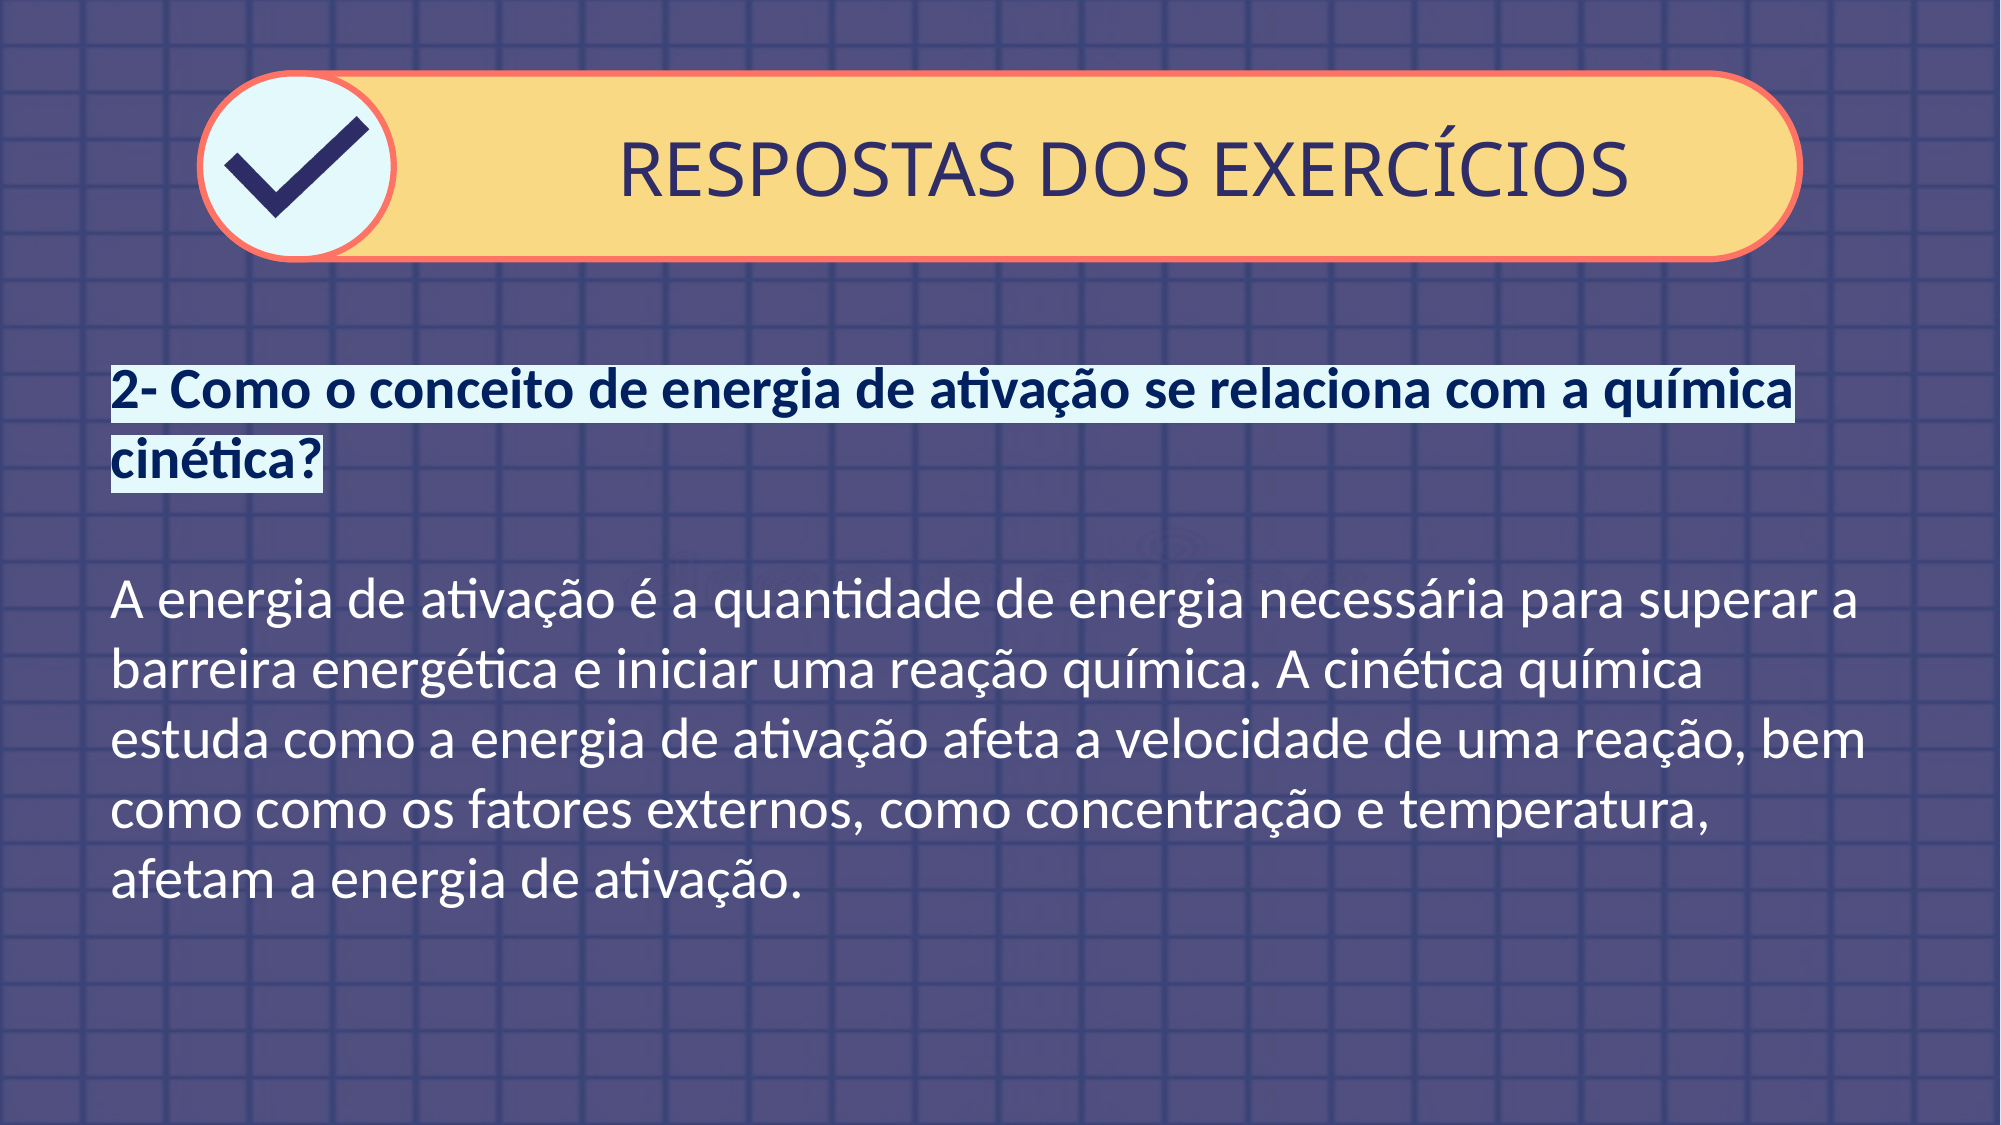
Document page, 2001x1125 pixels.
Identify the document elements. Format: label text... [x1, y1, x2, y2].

text_box [237, 242, 357, 261]
text_box [372, 105, 395, 228]
text_box RESPOSTAS DOS EXERCÍCIOS [309, 72, 1802, 261]
picture [0, 0, 2001, 1125]
text_box [236, 72, 357, 91]
text_box [198, 105, 221, 227]
text_box 2- Como o conceito de energia de ativação se relaciona com a química cinética? A energia de ativação é a quantidade de energia necessária para superar a barreira energética e iniciar uma reação química. A cinética química estuda como a energia de ativação afeta a velocidade de uma reação, bem como como os fatores externos, como concentração e temperatura, afetam a energia de ativação. [95, 342, 1888, 1058]
